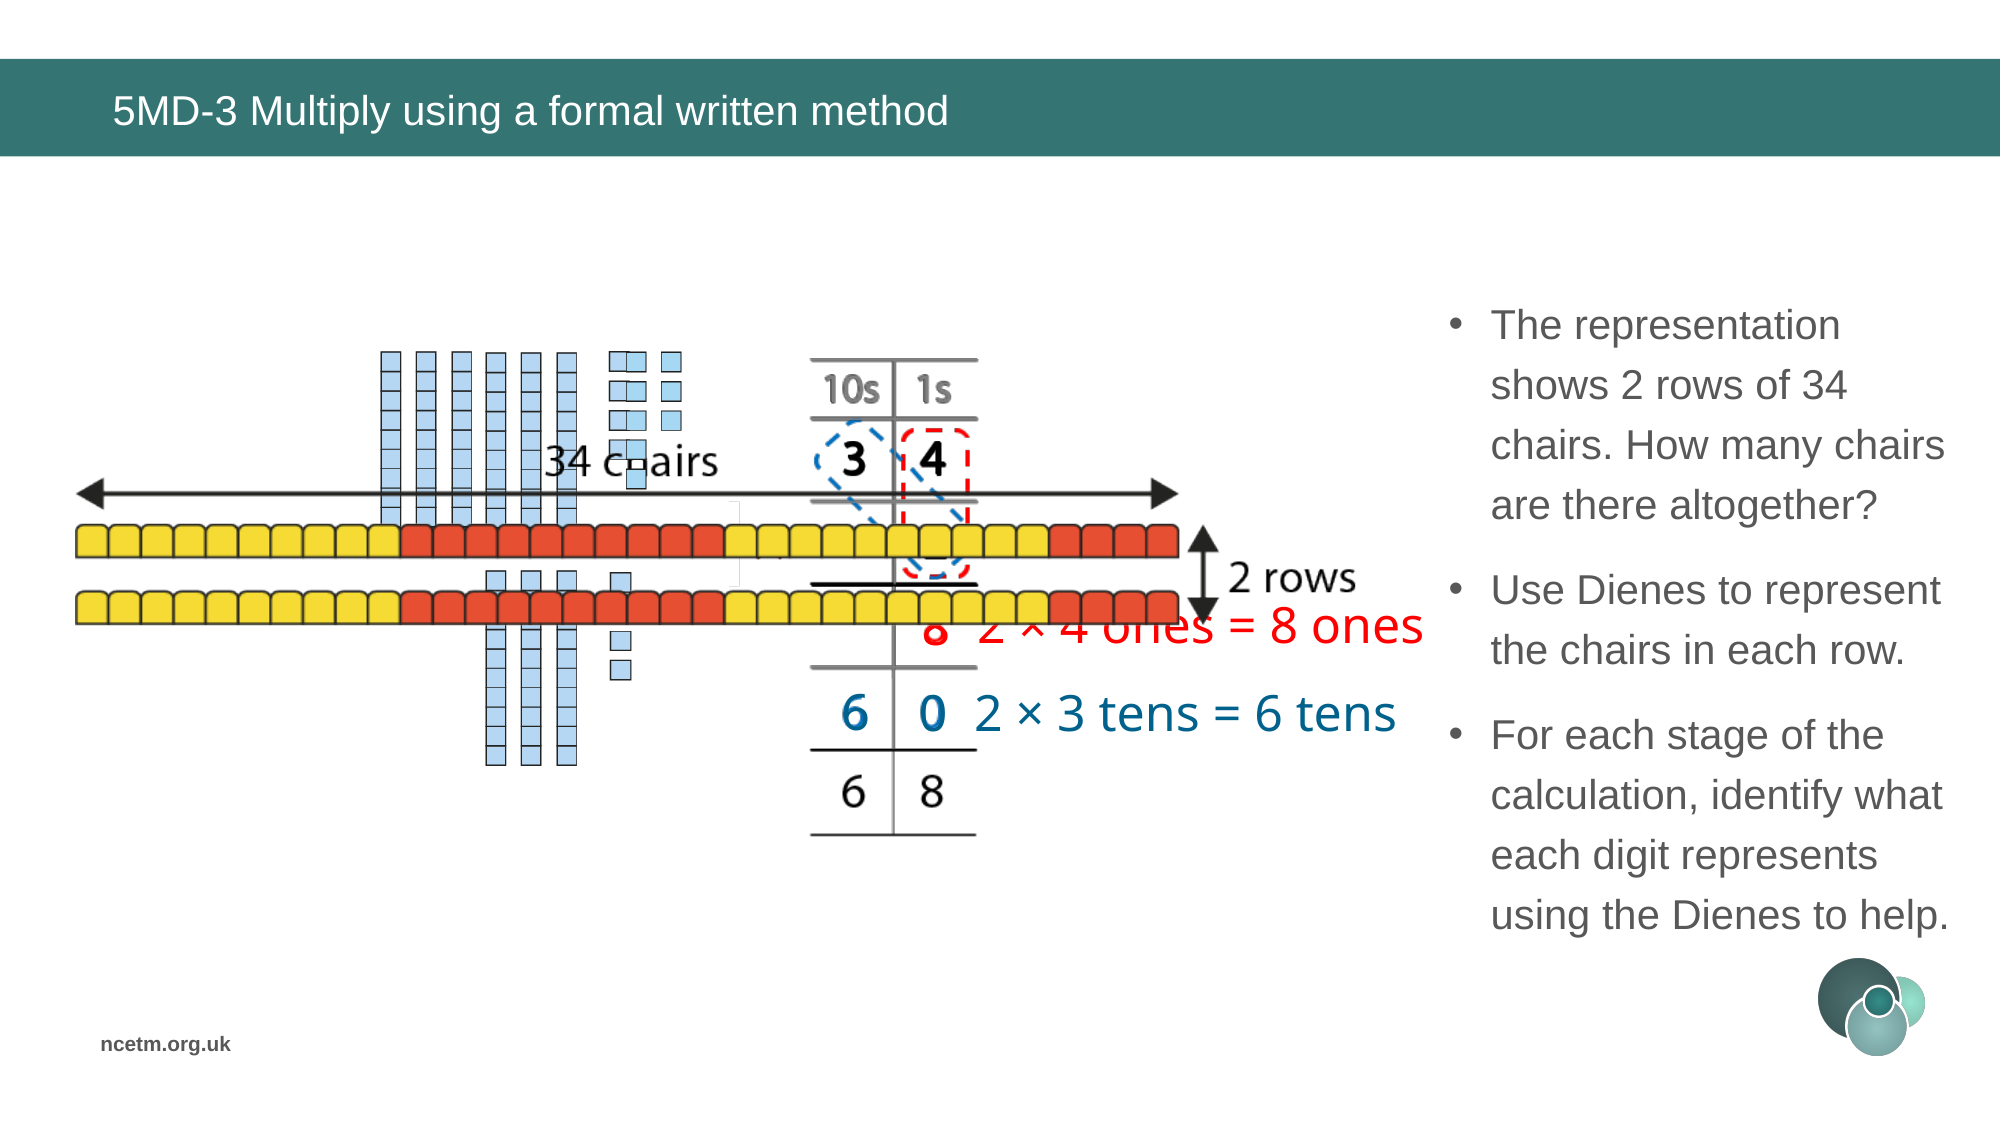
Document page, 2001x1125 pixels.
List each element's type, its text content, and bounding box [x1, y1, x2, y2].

picture [75, 351, 1362, 872]
text_box 2 × 3 tens = 6 tens [1050, 673, 1433, 749]
picture [1818, 958, 1925, 1056]
title 5MD-3 Multiply using a formal written method [97, 76, 1945, 147]
text_box The representation shows 2 rows of 34 chairs. How many chairs are there altogether? Use Dienes to represent the chairs in each row. For each stage of the calculation, identify what each digit represents using the Dienes to help. [1433, 280, 1970, 954]
text_box 2 × 4 ones = 8 ones [1050, 586, 1433, 662]
